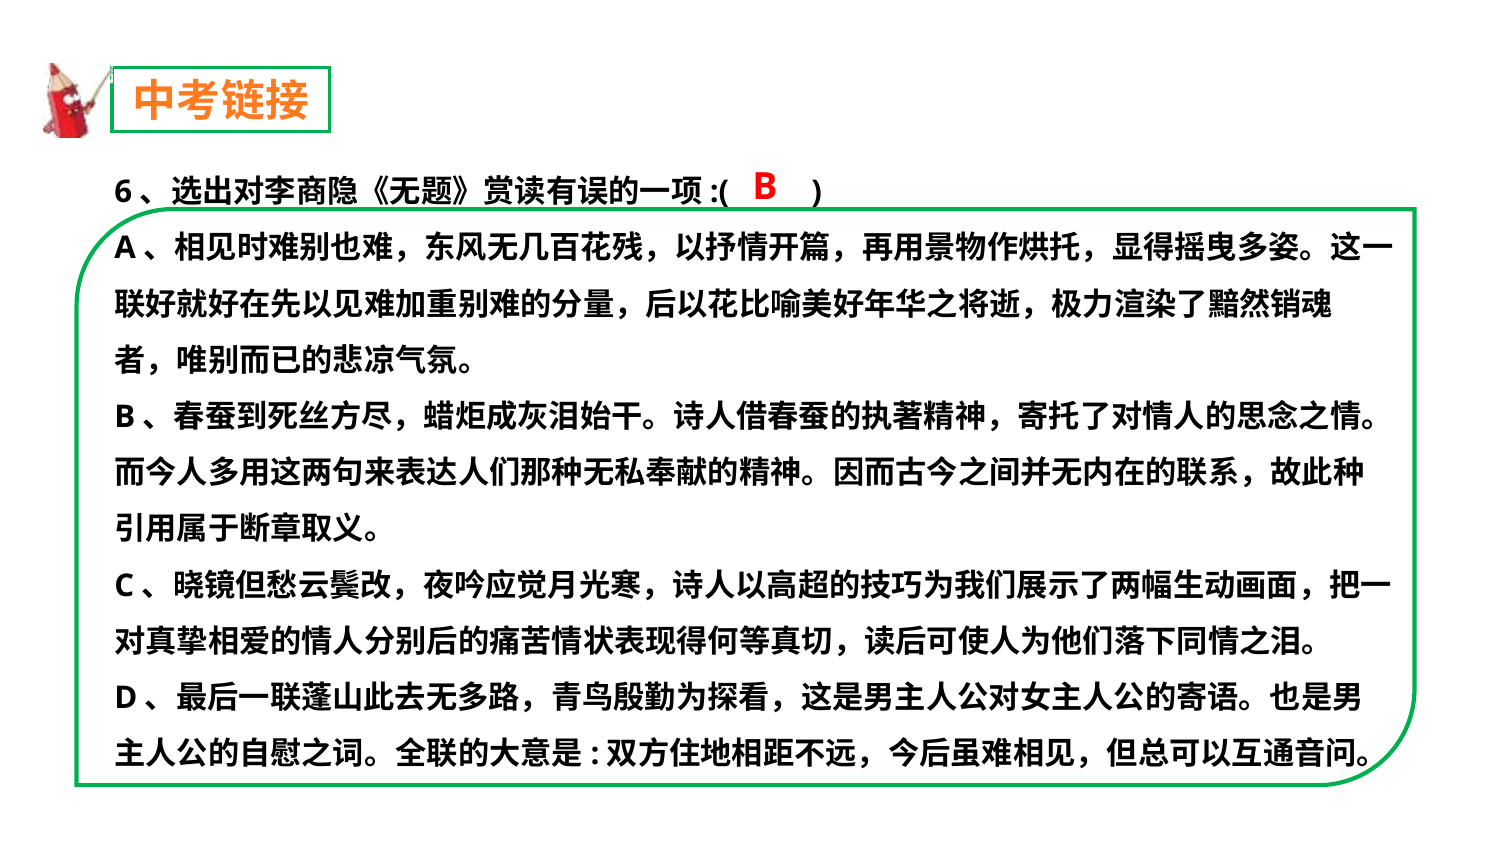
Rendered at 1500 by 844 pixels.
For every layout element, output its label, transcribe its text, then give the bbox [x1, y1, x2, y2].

text_box [75, 208, 1416, 787]
picture [43, 63, 113, 138]
text_box 6、选出对李商隐《无题》赏读有误的一项:( ) A、相见时难别也难，东风无几百花残，以抒情开篇，再用景物作烘托，显得摇曳多姿。这一联好就好在先以见难加重别难的分量，后以花比喻美好年华之将逝，极力渲染了黯然销魂者，唯别而已的悲凉气氛。 B、春蚕到死丝方尽，蜡炬成灰泪始干。诗人借春蚕的执著精神，寄托了对情人的思念之情。而今人多用这两句来表达人们那种无私奉献的精神。因而古今之间并无内在的联系，故此种引用属于断章取义。 C、晓镜但愁云鬓改，夜吟应觉月光寒，诗人以高超的技巧为我们展示了两幅生动画面，把一对真挚相爱的情人分别后的痛苦情状表现得何等真切，读后可使人为他们落下同情之泪。 D、最后一联蓬山此去无多路，青鸟殷勤为探看，这是男主人公对女主人公的寄语。也是男主人公的自慰之词。全联的大意是:双方住地相距不远，今后虽难相见，但总可以互通音问。 [103, 147, 1406, 236]
text_box 中考链接 [113, 66, 331, 132]
text_box B [741, 156, 790, 208]
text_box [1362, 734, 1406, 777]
